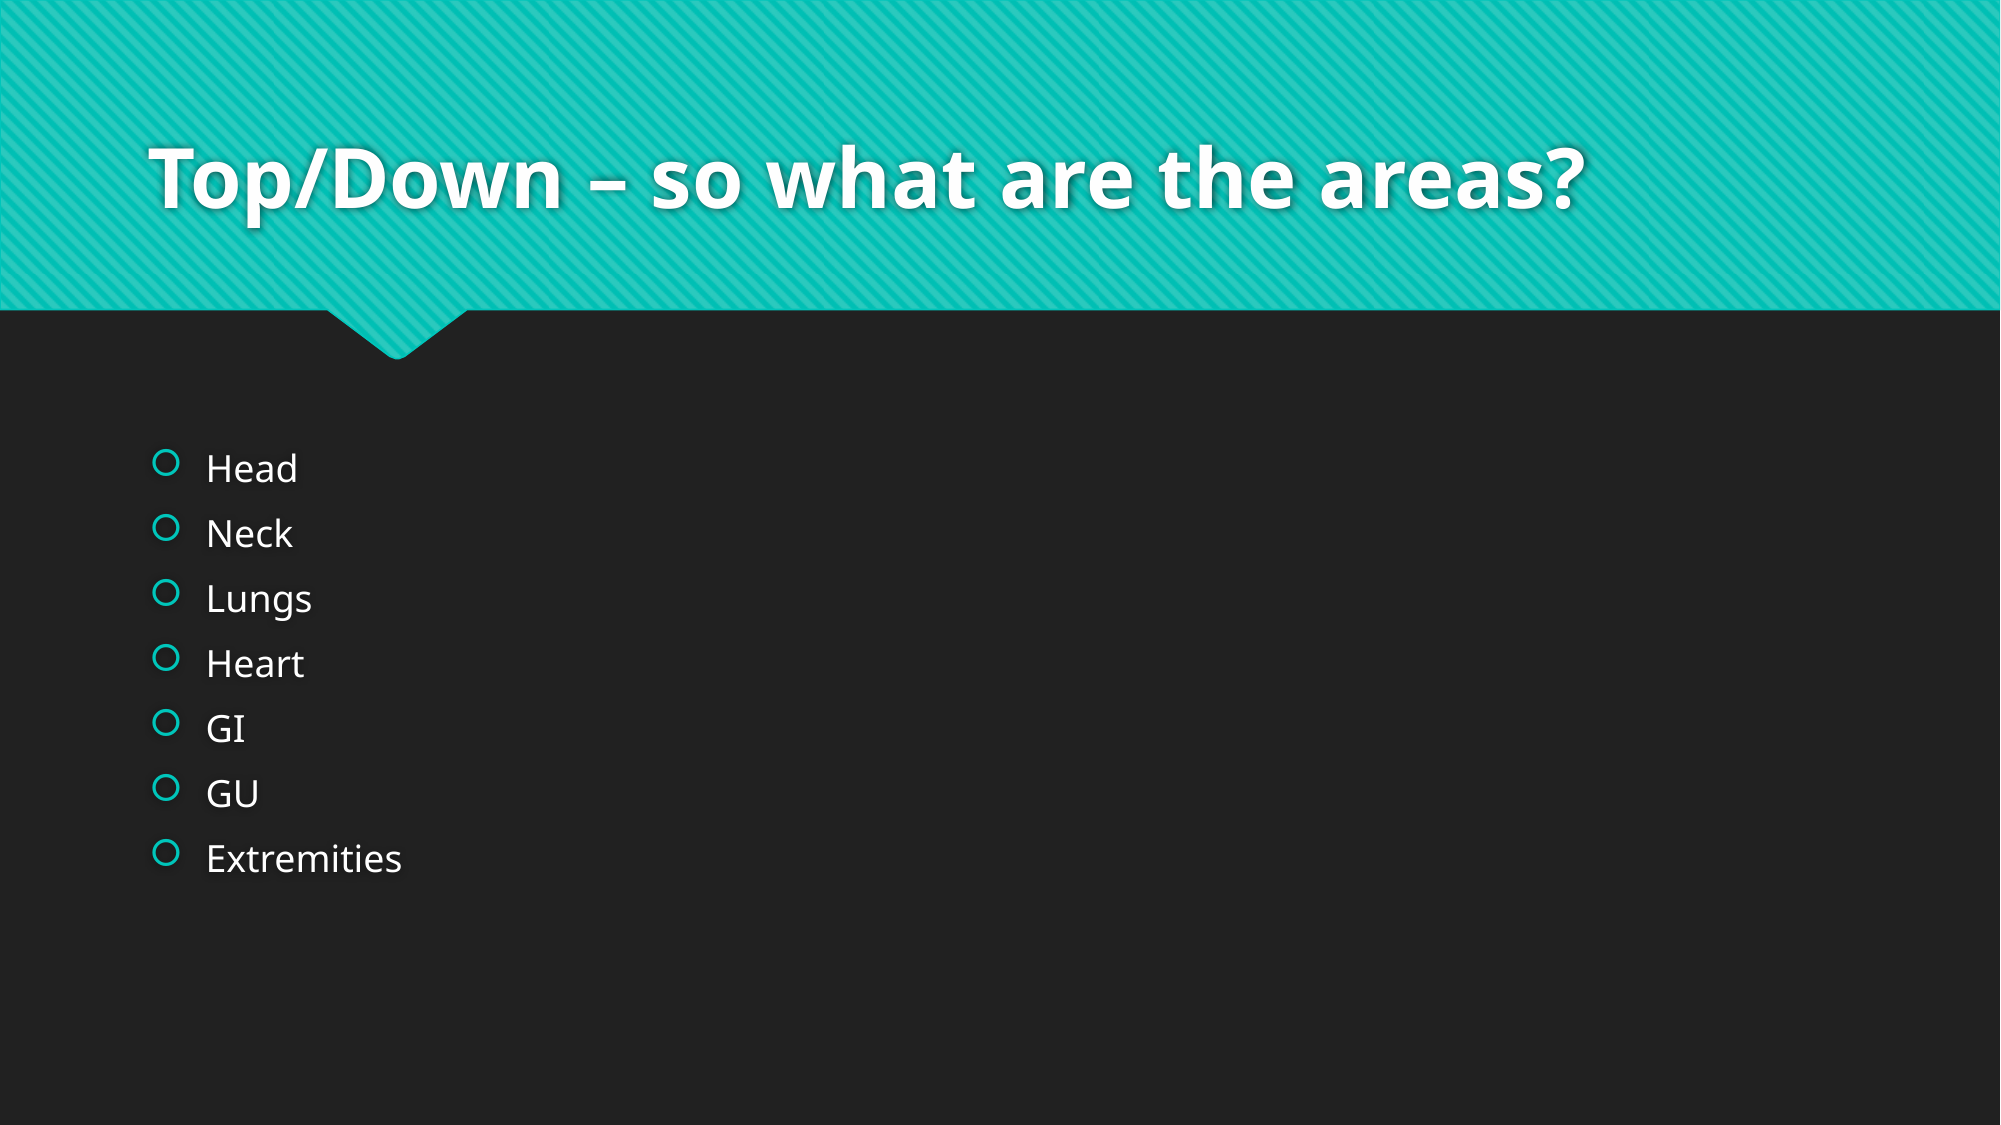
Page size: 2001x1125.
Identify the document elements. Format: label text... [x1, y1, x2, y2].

title Top/Down – so what are the areas? [132, 73, 1868, 233]
list Head Neck Lungs Heart GI GU Extremities [134, 364, 1866, 962]
